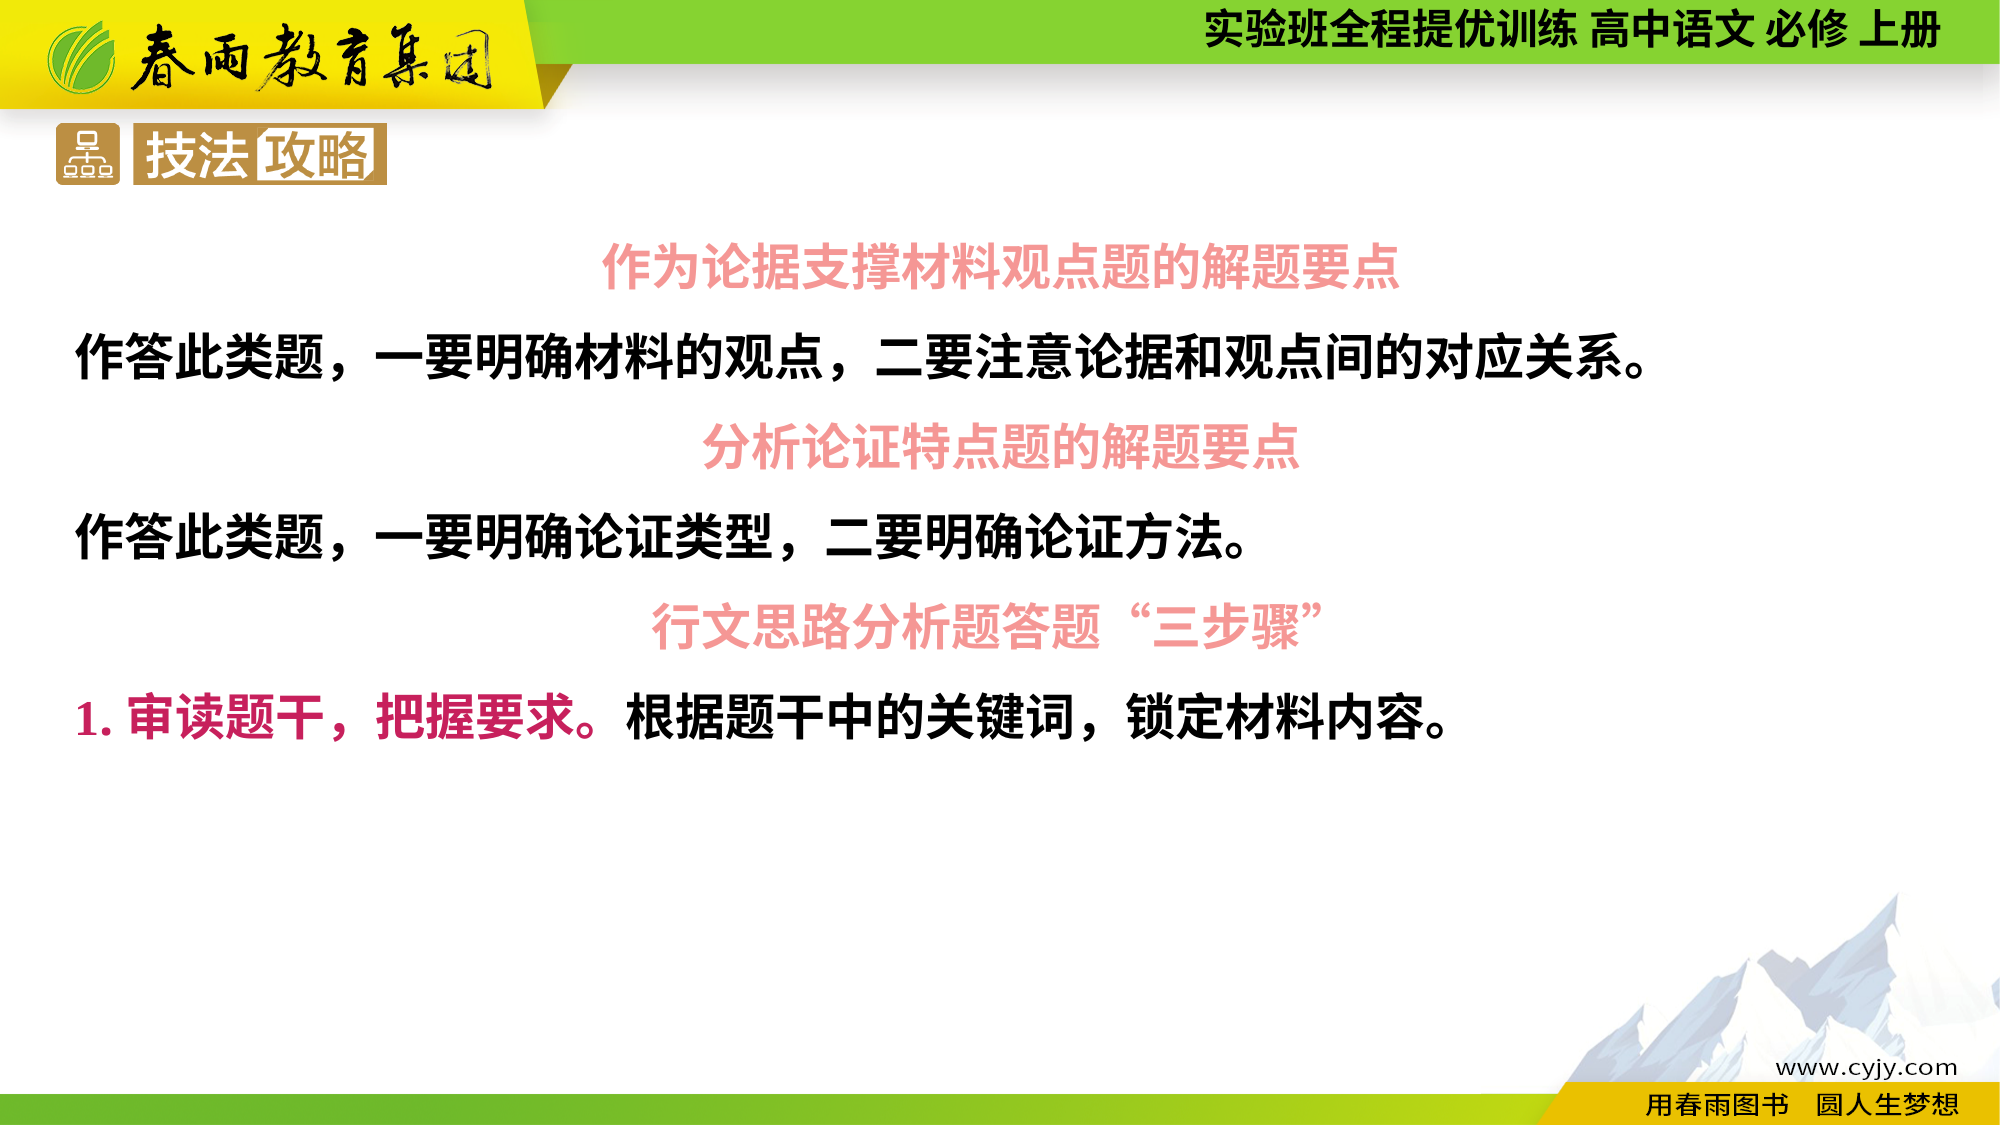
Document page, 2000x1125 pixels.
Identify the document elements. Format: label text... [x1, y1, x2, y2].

picture [0, 0, 2000, 1125]
list 作为论据支撑材料观点题的解题要点 作答此类题，一要明确材料的观点，二要注意论据和观点间的对应关系。 分析论证特点题的解题要点 作答此类题，一要明确论证类型，二要明确论证方法。 行文思路分析题答题“三步骤” 1.审读题干，把握要求。根据题干中的关键词，锁定材料内容。 [59, 198, 1944, 747]
